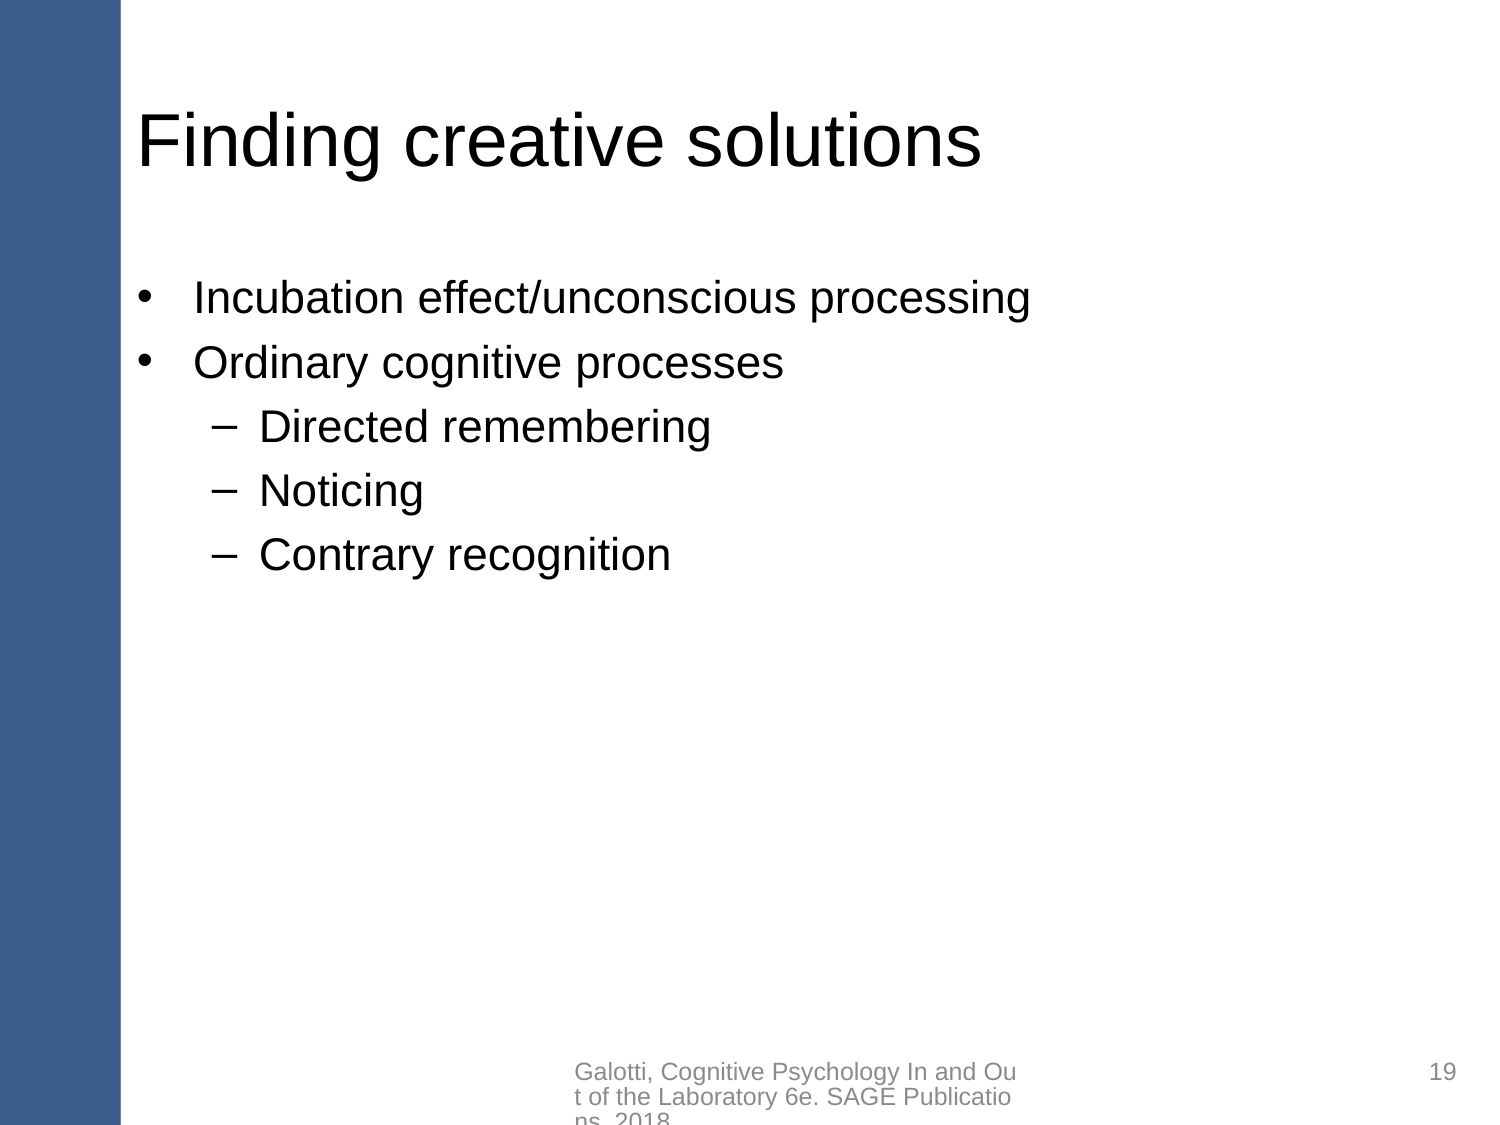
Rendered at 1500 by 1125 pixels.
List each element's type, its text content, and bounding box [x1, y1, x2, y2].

title Finding creative solutions [121, 43, 1472, 231]
list Incubation effect/unconscious processing Ordinary cognitive processes Directed remembering Noticing Contrary recognition [121, 260, 1472, 1004]
footer Galotti, Cognitive Psychology In and Out of the Laboratory 6e. SAGE Publications, 2018. [559, 1040, 1035, 1101]
slide_number 19 [1121, 1040, 1472, 1101]
picture [0, 0, 1500, 1125]
